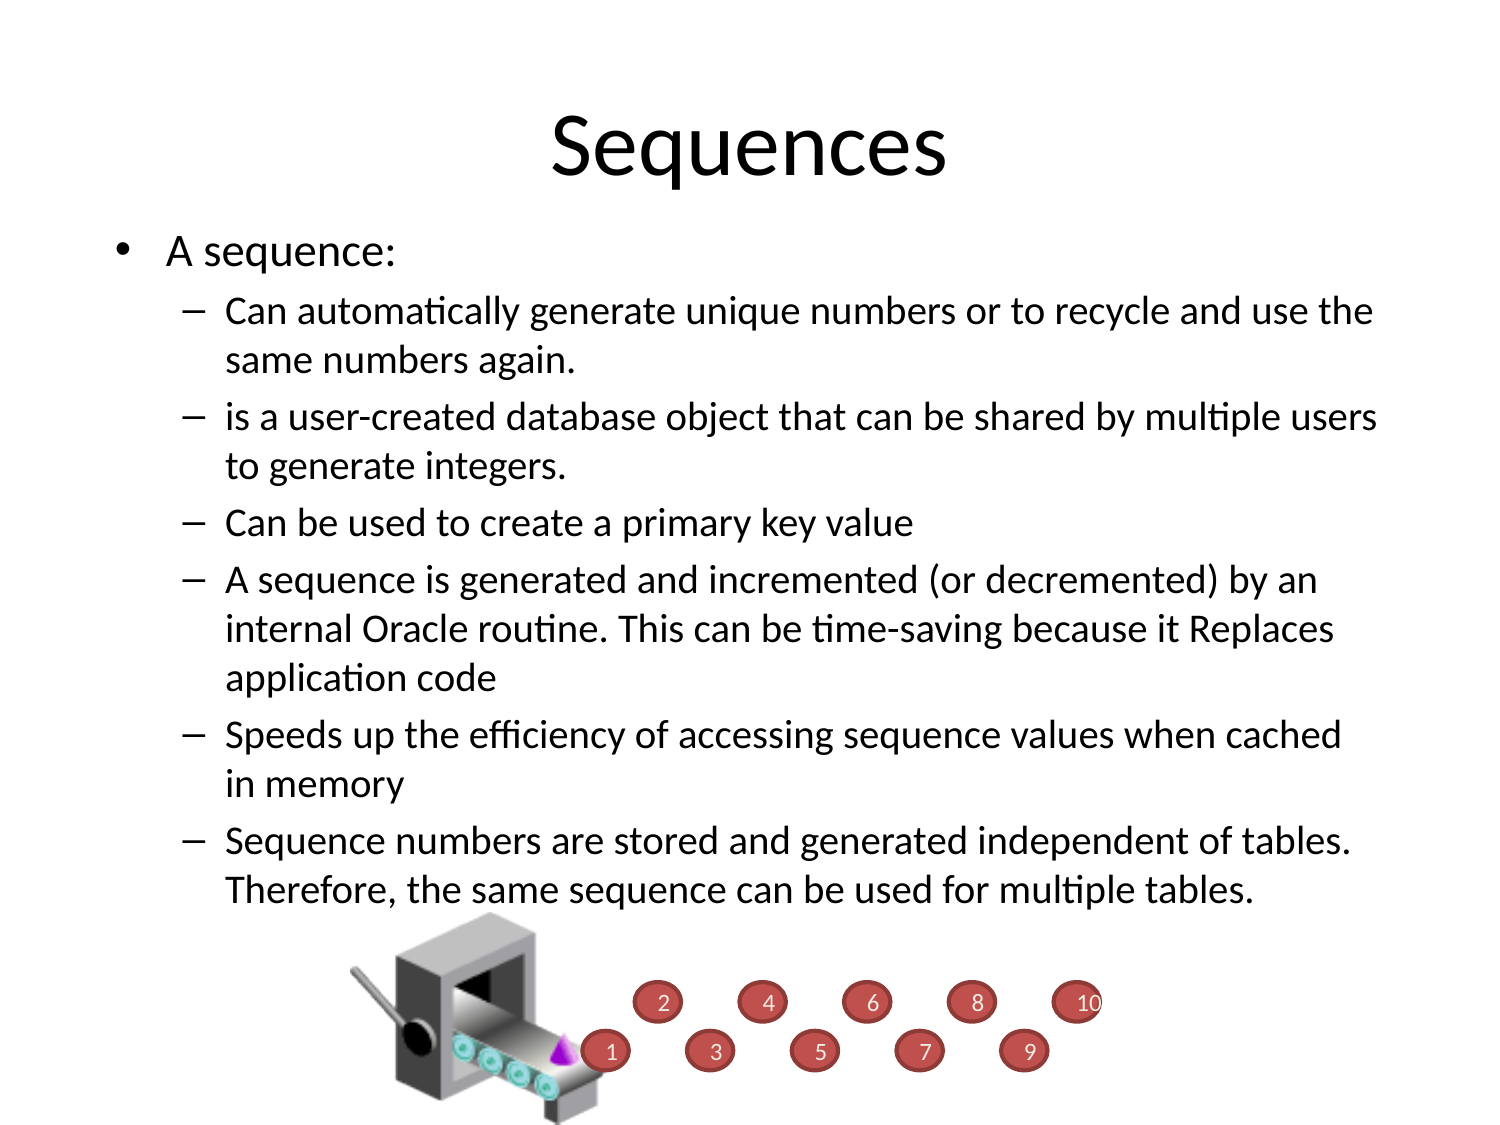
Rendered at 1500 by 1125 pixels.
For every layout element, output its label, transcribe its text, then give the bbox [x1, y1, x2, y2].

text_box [349, 912, 1101, 1125]
list A sequence: Can automatically generate unique numbers or to recycle and use the same numbers again. is a user-created database object that can be shared by multiple users to generate integers. Can be used to create a primary key value A sequence is generated and incremented (or decremented) by an internal Oracle routine. This can be time-saving because it Replaces application code Speeds up the efficiency of accessing sequence values when cached in memory Sequence numbers are stored and generated independent of tables. Therefore, the same sequence can be used for multiple tables. [99, 212, 1399, 925]
title Sequences [75, 45, 1425, 233]
